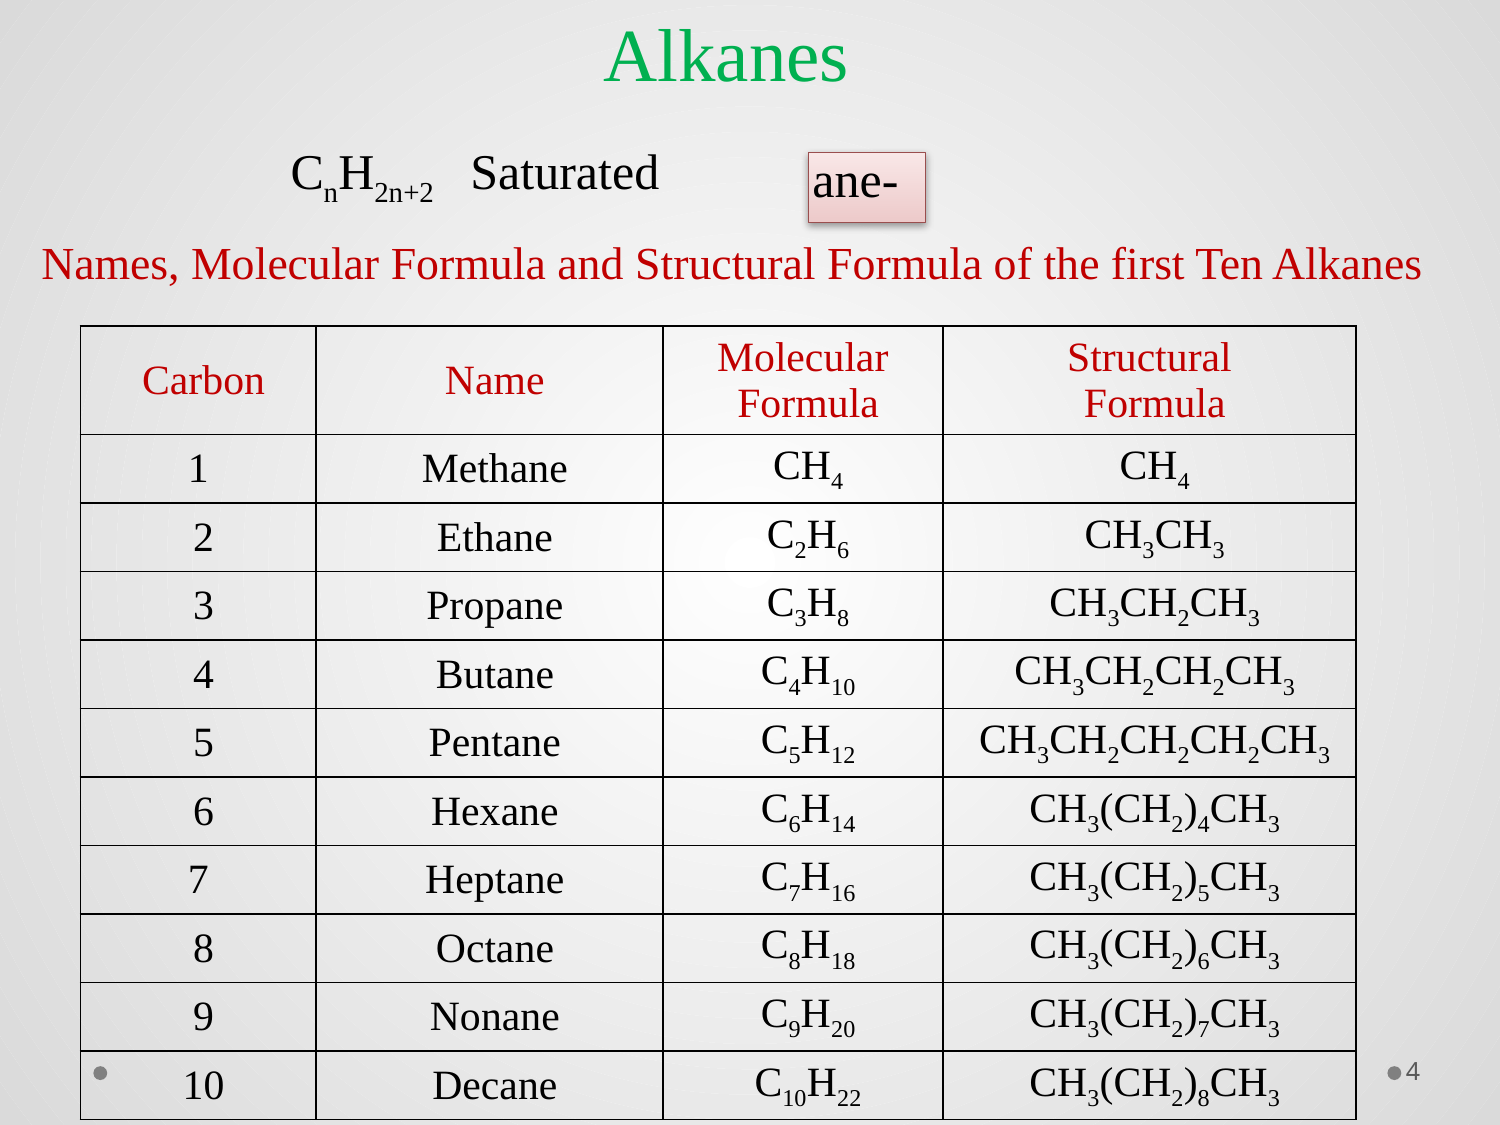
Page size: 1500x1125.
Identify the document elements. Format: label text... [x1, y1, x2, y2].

table_header Name [317, 327, 662, 434]
table_cell CH3CH3 [944, 504, 1355, 571]
table_cell Methane [317, 435, 662, 502]
table_cell CH3CH2CH2CH2CH3 [944, 709, 1355, 776]
table_cell Ethane [317, 504, 662, 571]
table_cell C6H14 [664, 778, 942, 845]
slide_number 4 [1401, 1042, 1494, 1103]
table_cell 5 [81, 709, 315, 776]
table_header Molecular Formula [664, 327, 942, 434]
text_box -ane [797, 140, 914, 216]
table_cell CH3(CH2)5CH3 [944, 846, 1355, 913]
table_cell Nonane [317, 983, 662, 1050]
table_cell 2 [81, 504, 315, 571]
table_cell CH4 [664, 435, 942, 502]
text_box Alkanes [588, 0, 865, 104]
table_cell CH3CH2CH3 [944, 572, 1355, 639]
table_cell 8 [81, 915, 315, 982]
table_cell 9 [81, 983, 315, 1050]
table_cell Pentane [317, 709, 662, 776]
table_cell C5H12 [664, 709, 942, 776]
table_cell Octane [317, 915, 662, 982]
table_cell Heptane [317, 846, 662, 913]
table_header Structural Formula [944, 327, 1355, 434]
table_cell C10H22 [664, 1052, 942, 1119]
text_box Names, Molecular Formula and Structural Formula of the first Ten Alkanes [0, 226, 1500, 297]
table_cell CH3(CH2)6CH3 [944, 915, 1355, 982]
table_cell Hexane [317, 778, 662, 845]
table_cell C9H20 [664, 983, 942, 1050]
table_header Carbon [81, 327, 315, 434]
table_cell 3 [81, 572, 315, 639]
table_cell CH4 [944, 435, 1355, 502]
table_cell 6 [81, 778, 315, 845]
table_cell 7 [81, 846, 315, 913]
table_cell CH3(CH2)8CH3 [944, 1052, 1355, 1119]
table_cell C7H16 [664, 846, 942, 913]
table_cell C3H8 [664, 572, 942, 639]
table_cell C2H6 [664, 504, 942, 571]
table_cell CH3CH2CH2CH3 [944, 641, 1355, 708]
table_cell Decane [317, 1052, 662, 1119]
table_cell 10 [81, 1052, 315, 1119]
table_cell CH3(CH2)4CH3 [944, 778, 1355, 845]
table_cell C4H10 [664, 641, 942, 708]
text_box CnH2n+2 Saturated [275, 132, 675, 216]
text_box [808, 152, 926, 223]
table_cell Butane [317, 641, 662, 708]
table_cell C8H18 [664, 915, 942, 982]
table_cell 4 [81, 641, 315, 708]
table_cell Propane [317, 572, 662, 639]
table_cell 1 [81, 435, 315, 502]
table_cell CH3(CH2)7CH3 [944, 983, 1355, 1050]
